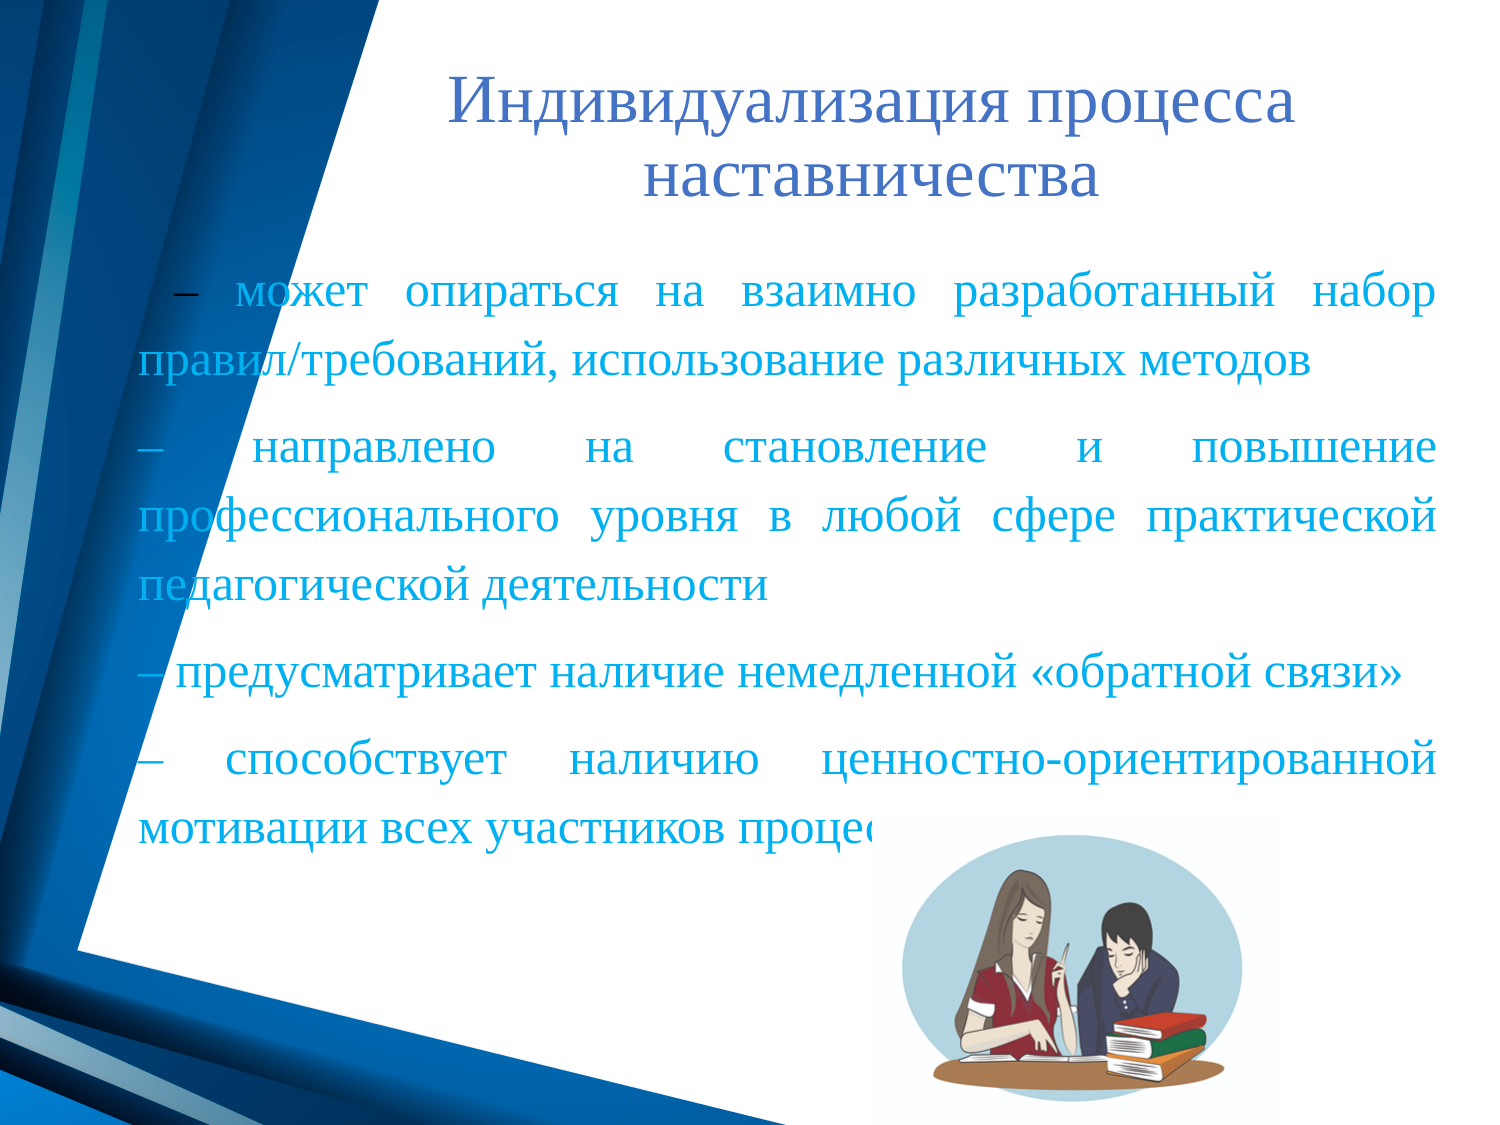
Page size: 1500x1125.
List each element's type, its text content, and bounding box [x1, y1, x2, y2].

list – может опираться на взаимно разработанный набор правил/требований, использование различных методов – направлено на становление и повышение профессионального уровня в любой сфере практической педагогической деятельности – предусматривает наличие немедленной «обратной связи» – способствует наличию ценностно-ориентированной мотивации всех участников процесса наставничества [85, 240, 1453, 874]
picture [0, 0, 1500, 1125]
title Индивидуализация процесса наставничества [350, 54, 1395, 220]
